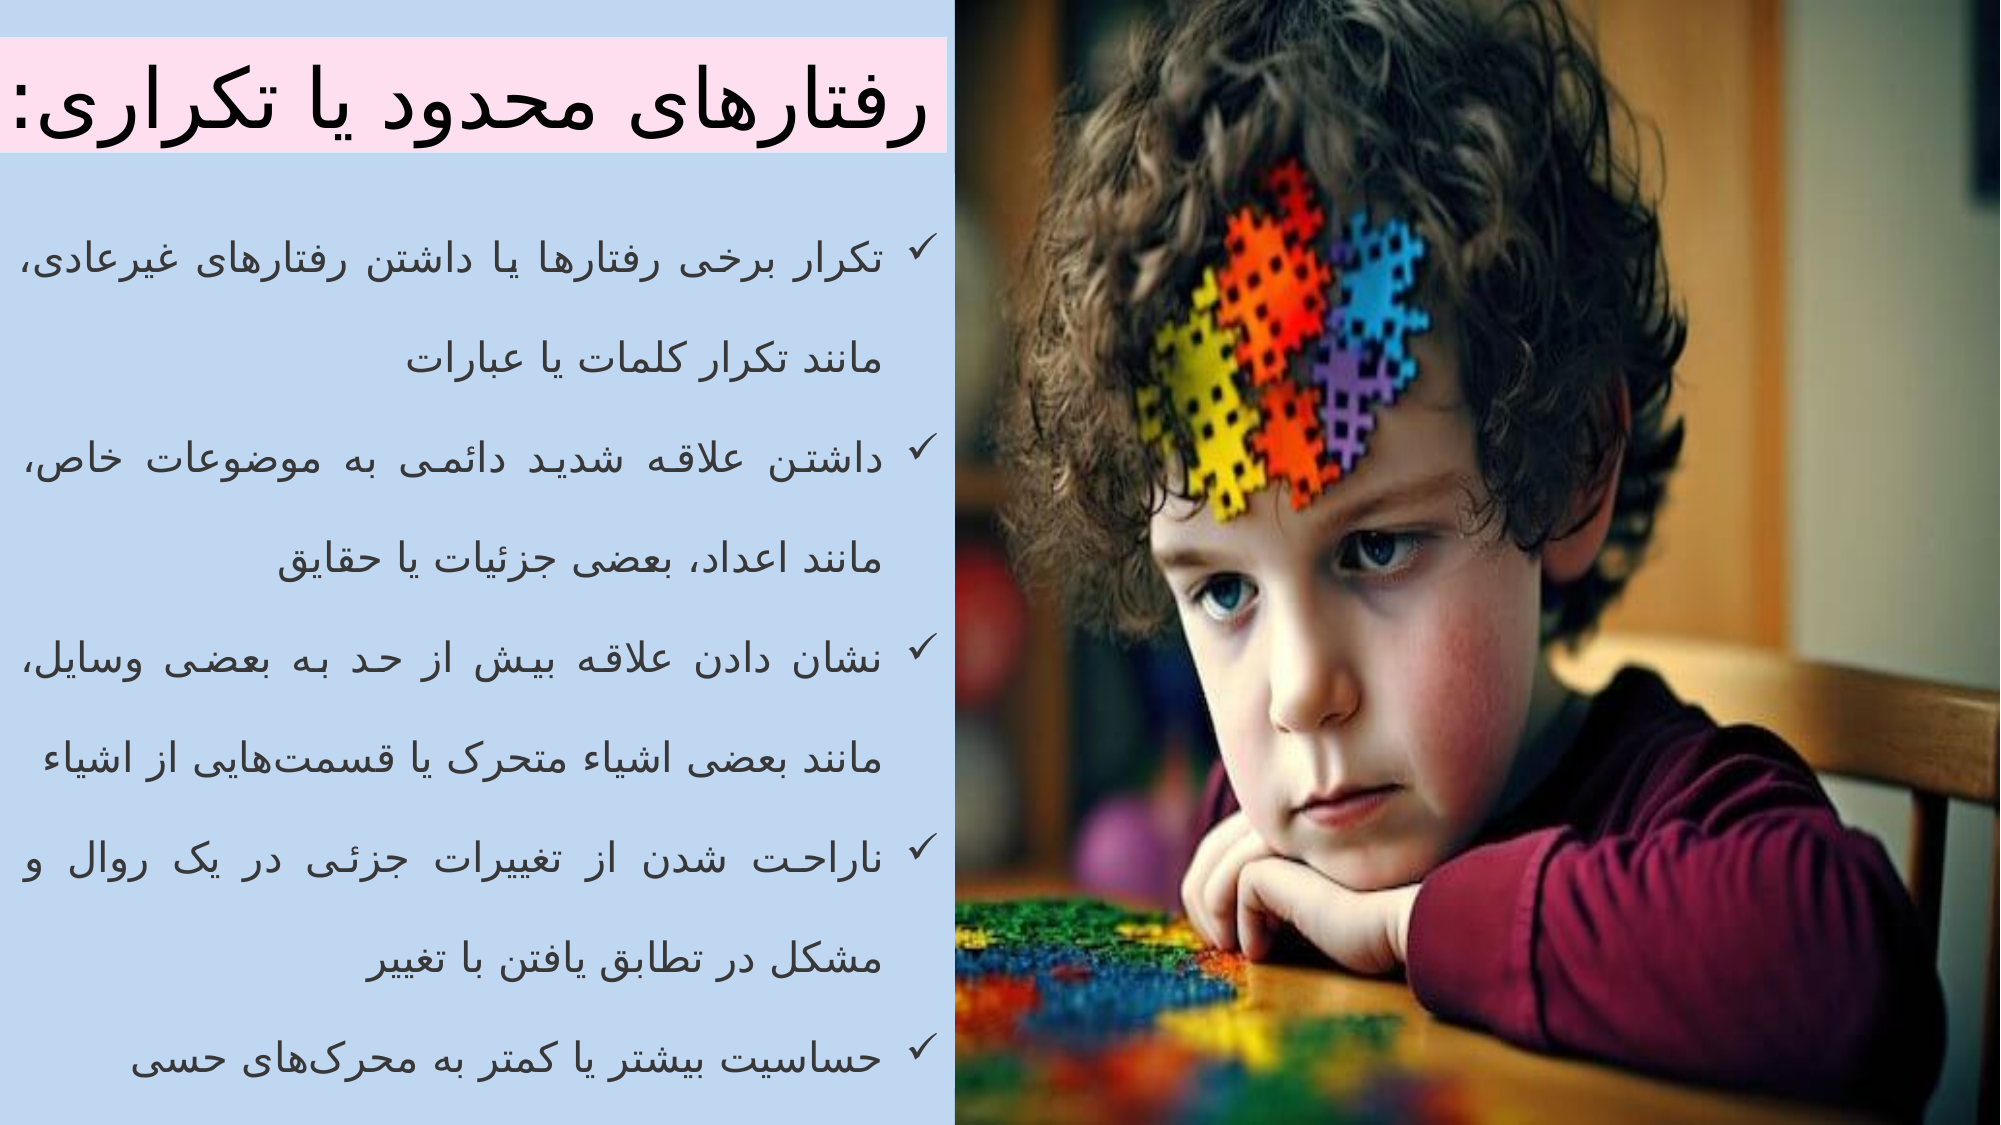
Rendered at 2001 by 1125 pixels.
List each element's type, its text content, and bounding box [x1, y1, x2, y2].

text_box تکرار برخی رفتارها یا داشتن رفتارهای غیرعادی، مانند تکرار کلمات یا عبارات داشتن علاقه شدید دائمی به موضوعات خاص، مانند اعداد، بعضی جزئیات یا حقایق نشان دادن علاقه بیش از حد به بعضی وسایل، مانند بعضی اشیاء متحرک یا قسمت‌هایی از اشیاء ناراحت شدن از تغییرات جزئی در یک روال و مشکل در تطابق یافتن با تغییر حساسیت بیشتر یا کمتر به محرک‌های حسی [0, 172, 954, 1088]
text_box رفتارهای محدود یا تکراری: [0, 37, 947, 153]
picture [954, 0, 2000, 1125]
